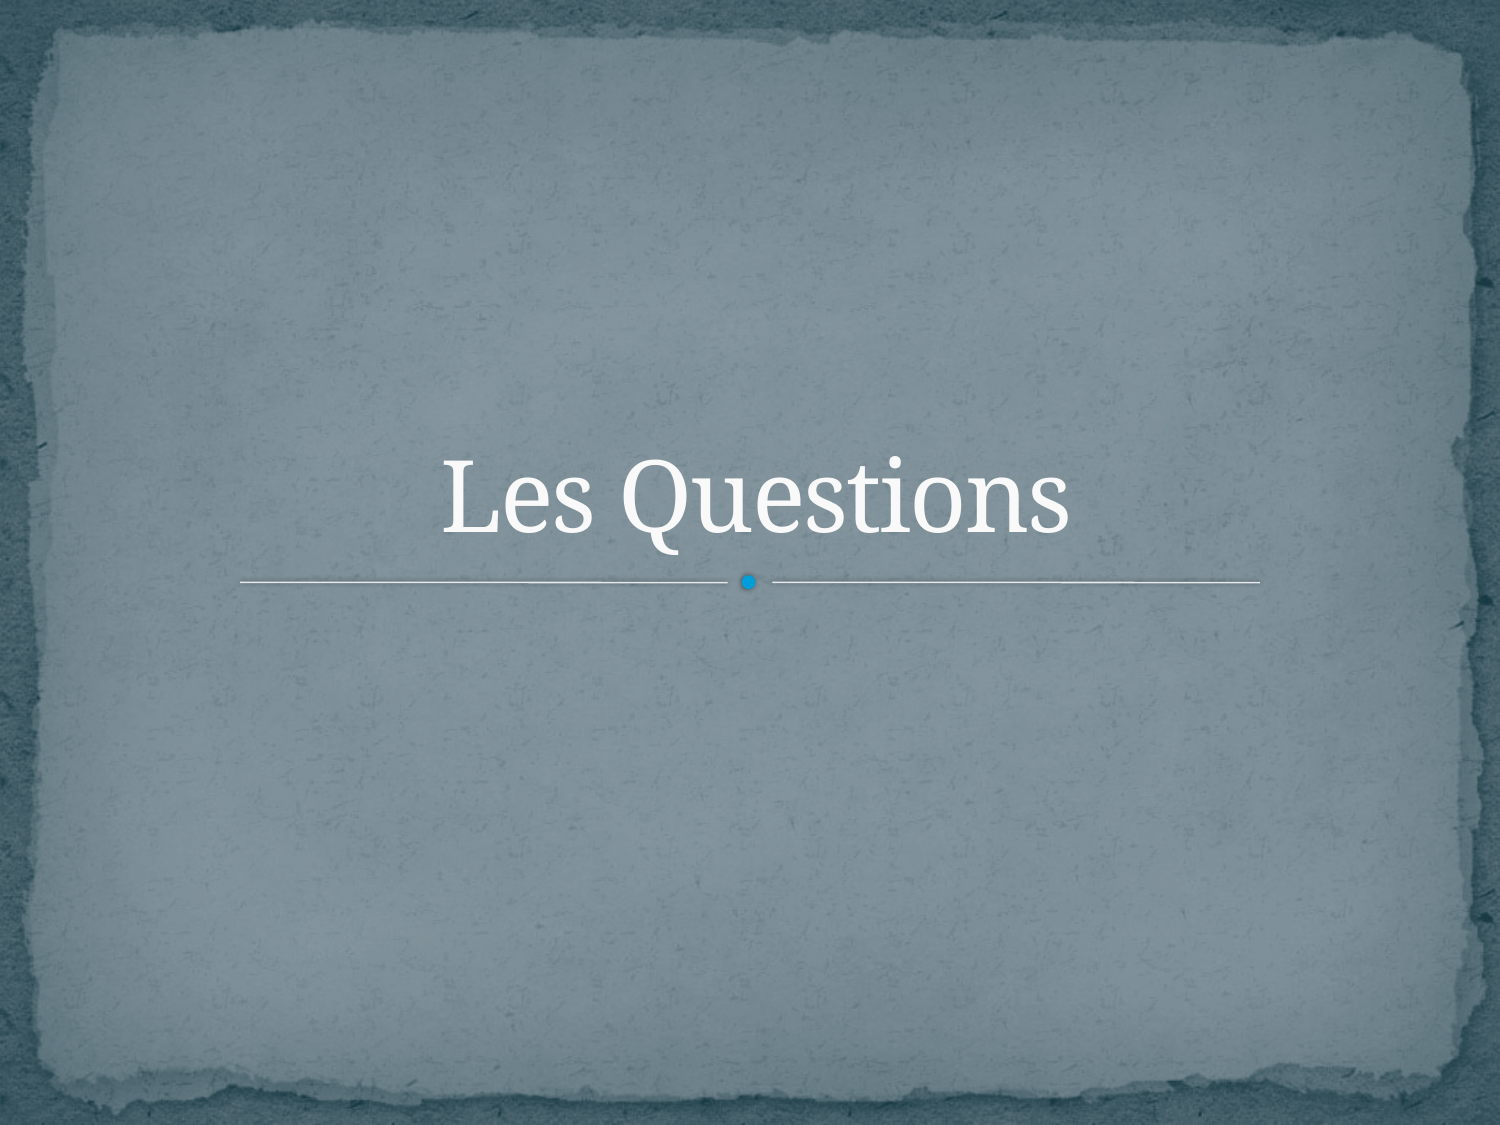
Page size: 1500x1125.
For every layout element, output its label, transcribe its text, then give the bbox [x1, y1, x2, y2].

title Les Questions [74, 235, 1438, 561]
